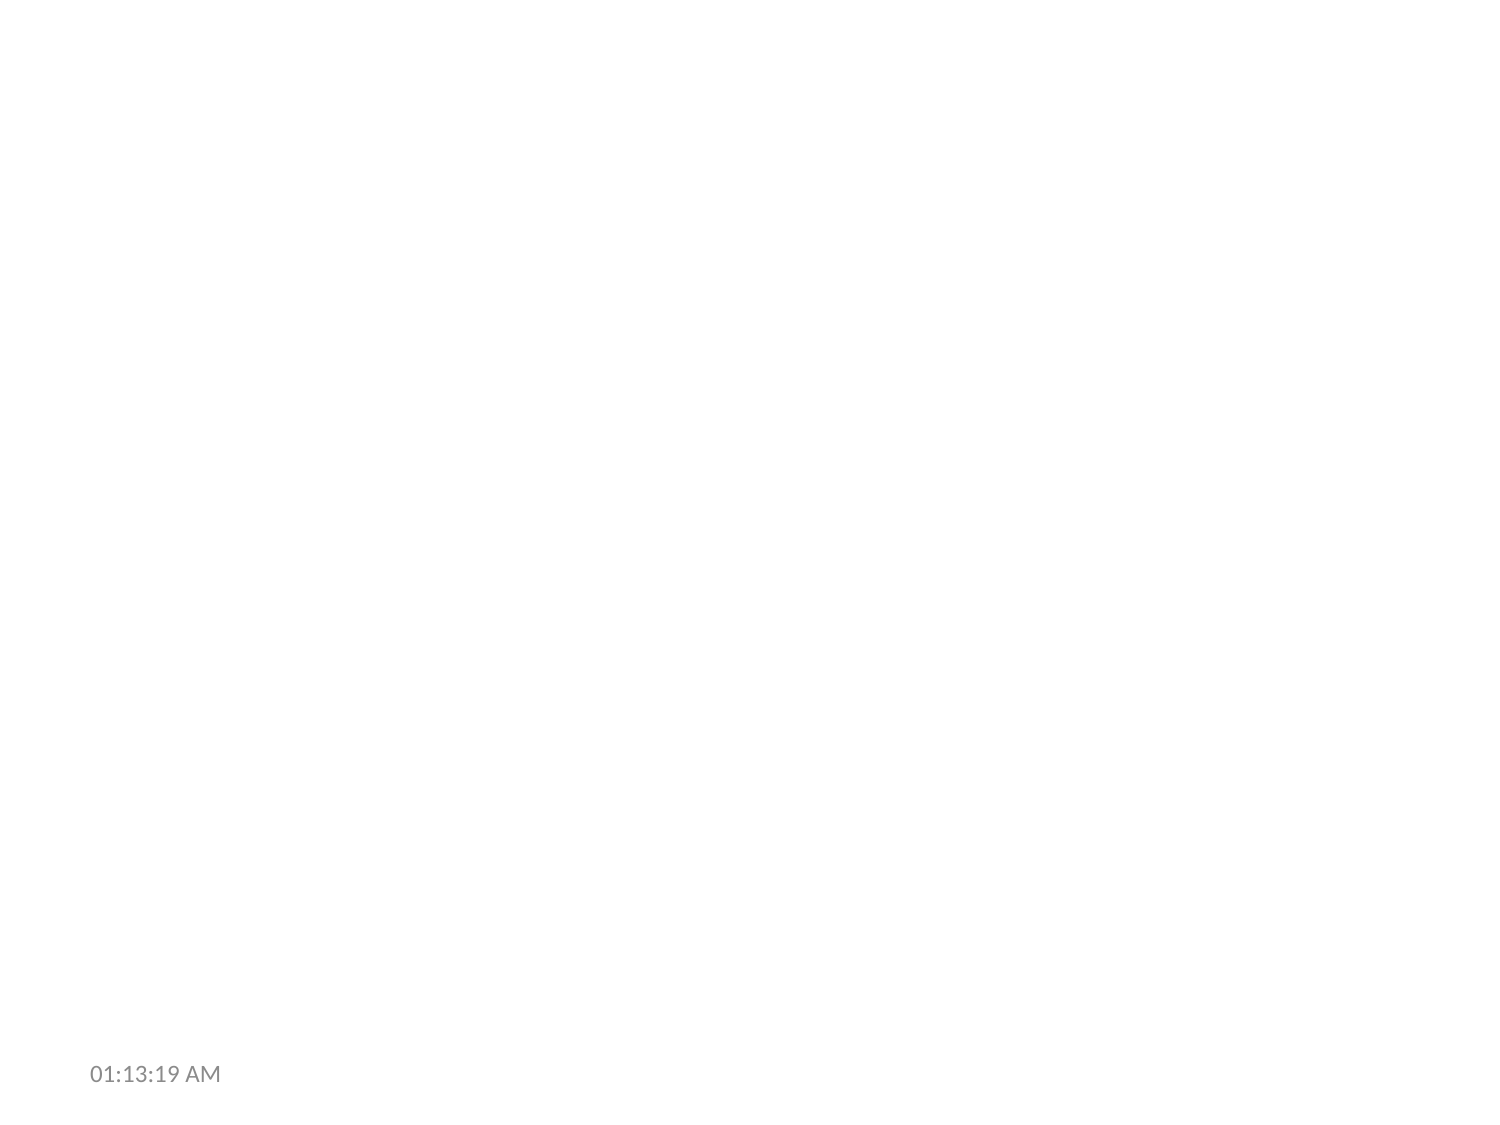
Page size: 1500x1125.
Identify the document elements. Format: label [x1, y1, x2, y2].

slide_number [75, 1042, 425, 1103]
